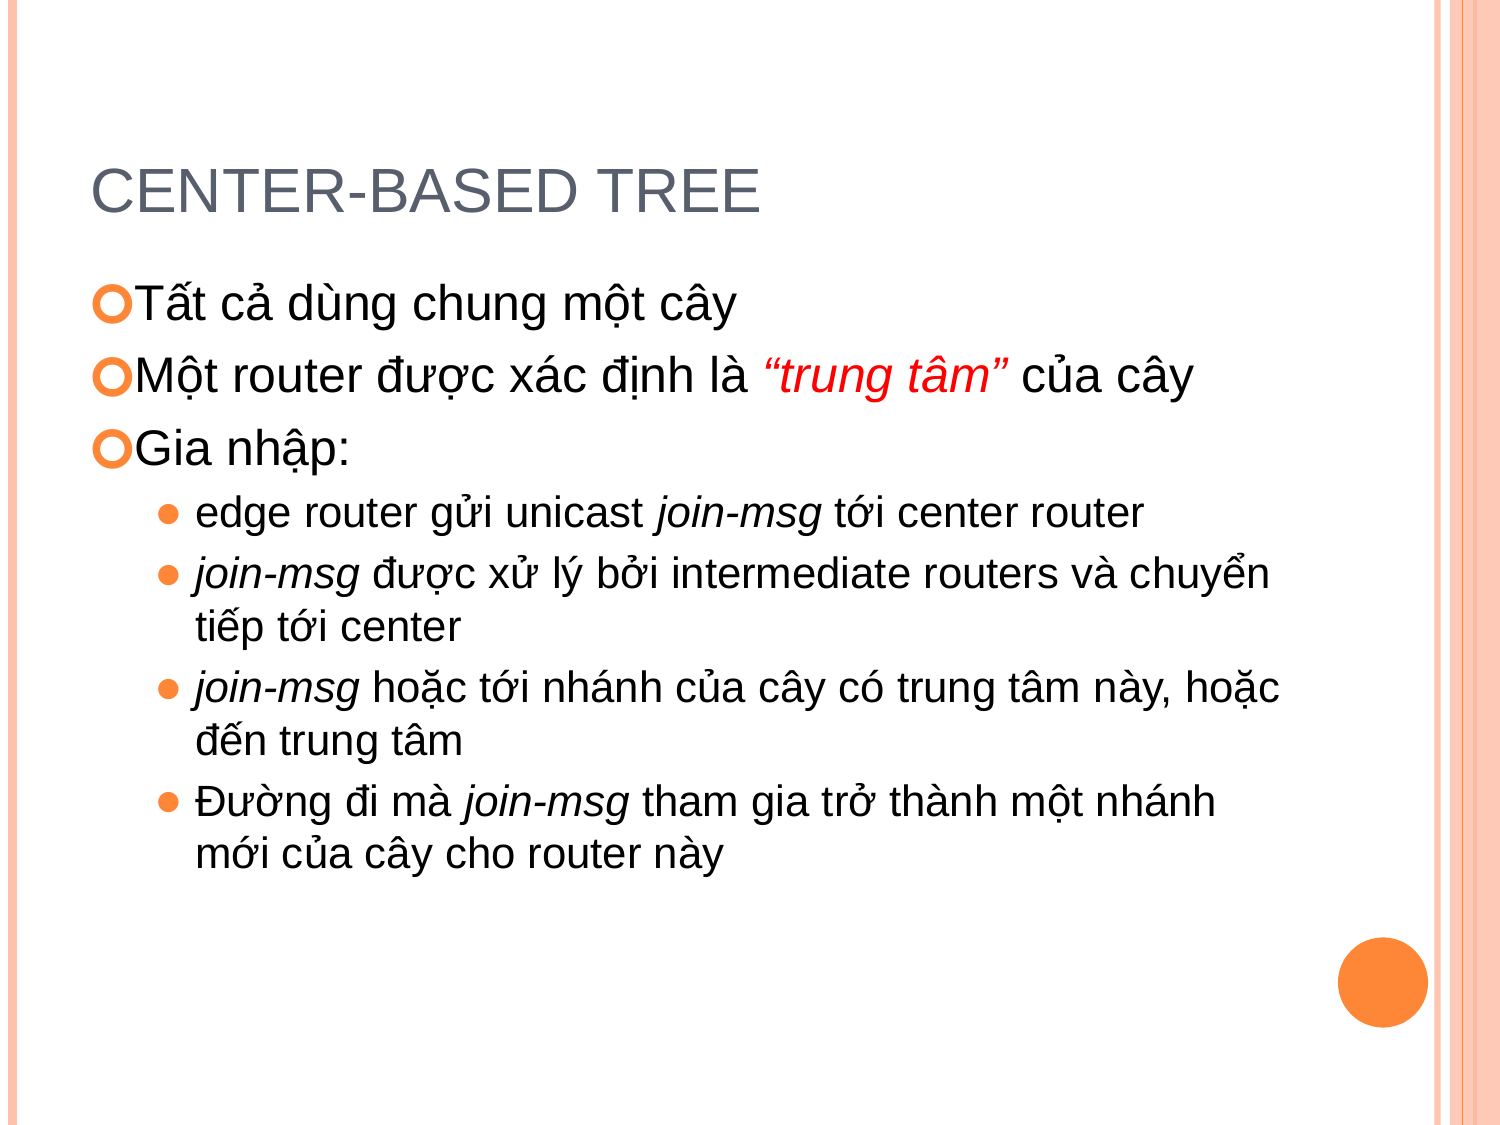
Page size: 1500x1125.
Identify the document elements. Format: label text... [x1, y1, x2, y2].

list Tất cả dùng chung một cây Một router được xác định là “trung tâm” của cây Gia nhập: edge router gửi unicast join-msg tới center router join-msg được xử lý bởi intermediate routers và chuyển tiếp tới center join-msg hoặc tới nhánh của cây có trung tâm này, hoặc đến trung tâm Đường đi mà join-msg tham gia trở thành một nhánh mới của cây cho router này [75, 262, 1300, 1062]
title Center-based tree [75, 45, 1300, 233]
